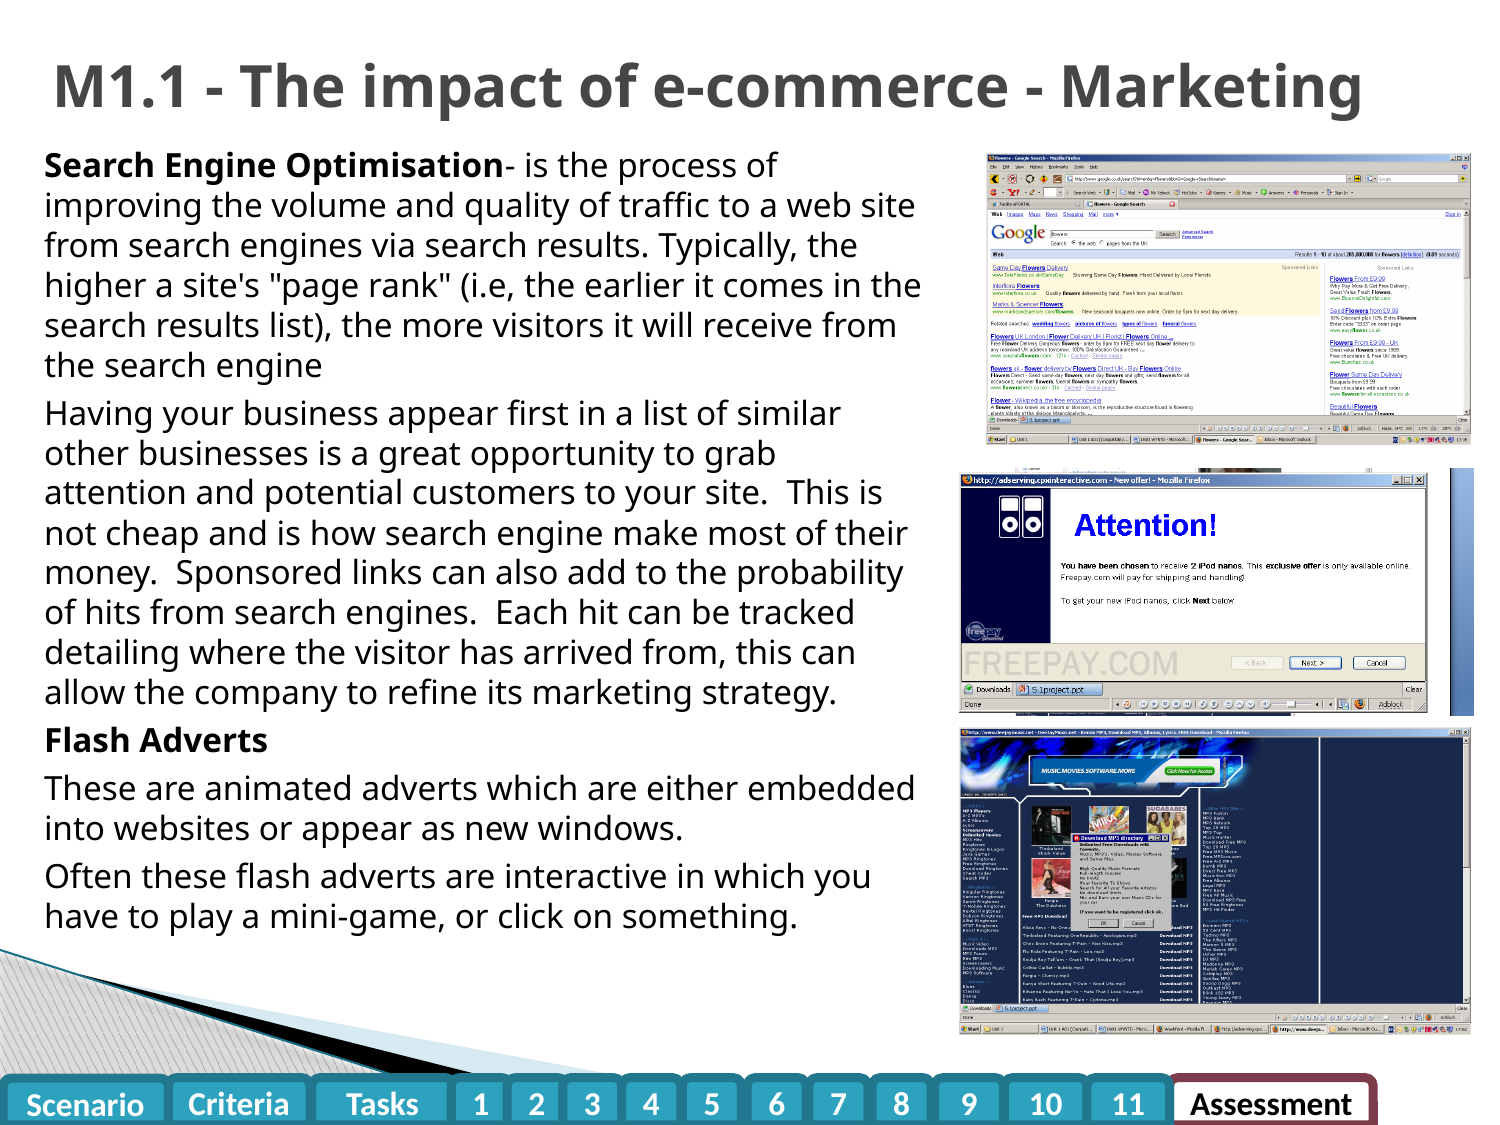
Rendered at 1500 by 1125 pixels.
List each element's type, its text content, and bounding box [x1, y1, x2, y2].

text_box M1.1 - The impact of e-commerce - Marketing [37, 19, 1471, 149]
picture [985, 153, 1471, 445]
list Search Engine Optimisation- is the process of improving the volume and quality of traffic to a web site from search engines via search results. Typically, the higher a site's "page rank" (i.e, the earlier it comes in the search results list), the more visitors it will receive from the search engine Having your business appear first in a list of similar other businesses is a great opportunity to grab attention and potential customers to your site. This is not cheap and is how search engine make most of their money. Sponsored links can also add to the probability of hits from search engines. Each hit can be tracked detailing where the visitor has arrived from, this can allow the company to refine its marketing strategy. Flash Adverts These are animated adverts which are either embedded into websites or appear as new windows. Often these flash adverts are interactive in which you have to play a mini-game, or click on something. [29, 137, 939, 1035]
picture [959, 727, 1471, 1036]
picture [954, 467, 1475, 717]
